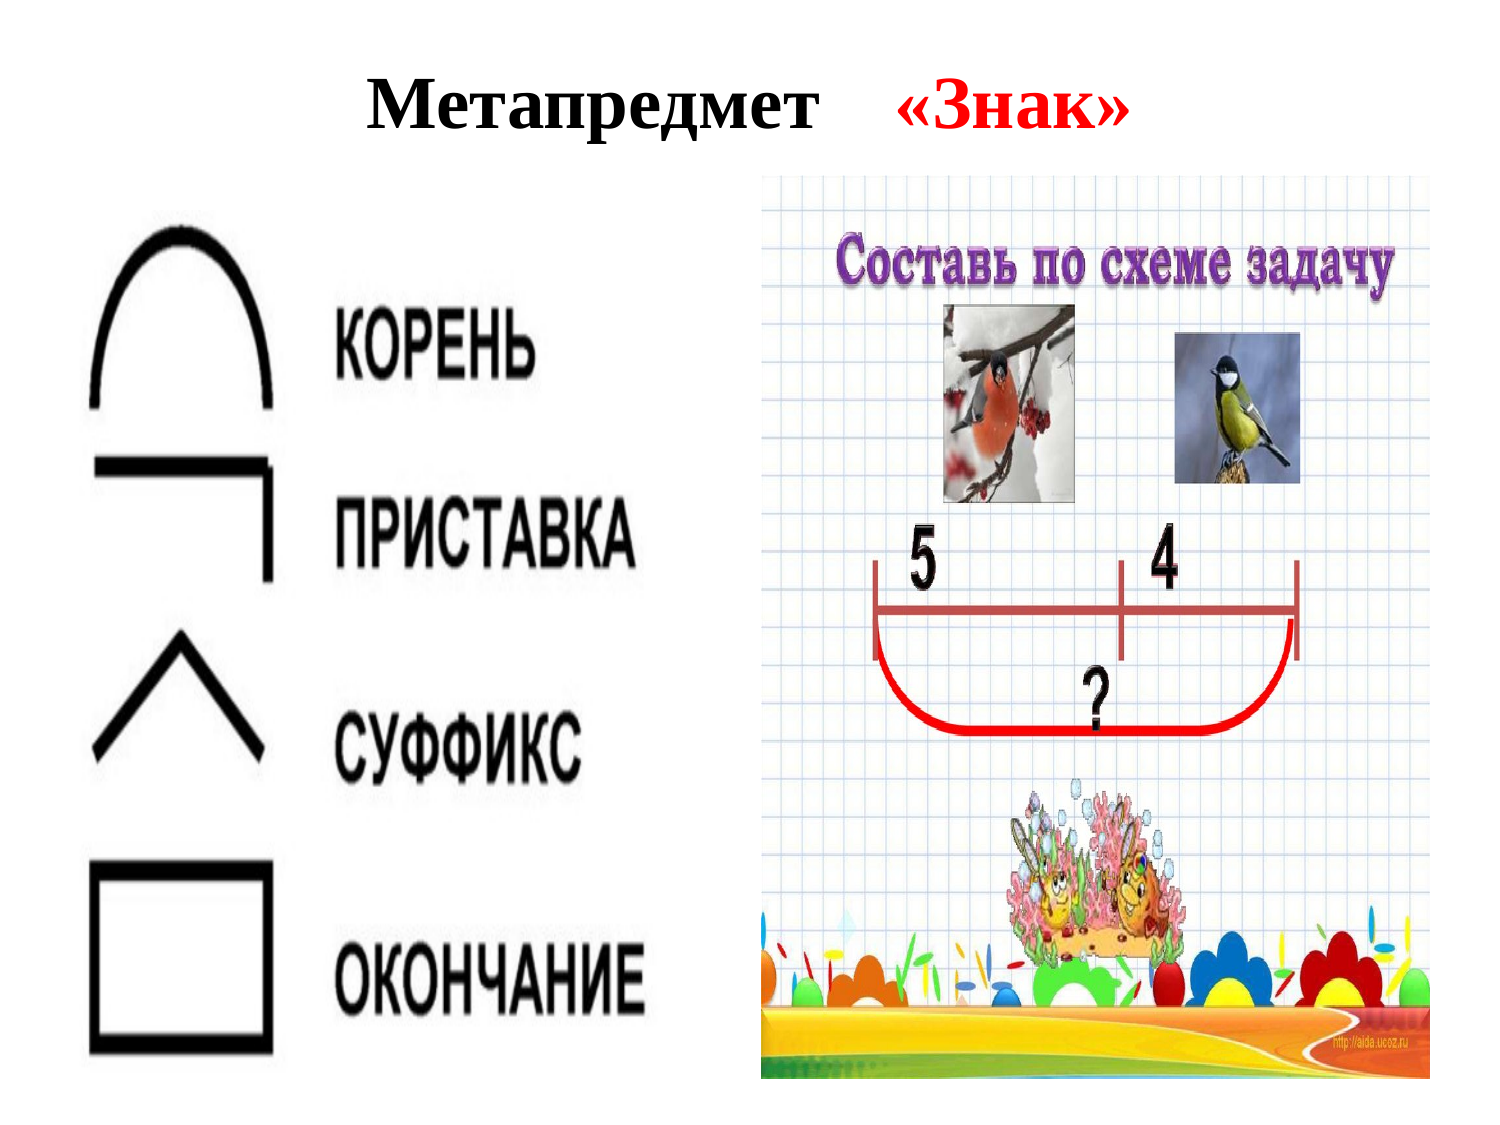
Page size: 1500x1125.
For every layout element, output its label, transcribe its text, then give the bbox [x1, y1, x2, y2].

picture [761, 175, 1430, 1079]
title Метапредмет «Знак» [75, 45, 1425, 153]
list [70, 210, 669, 1079]
